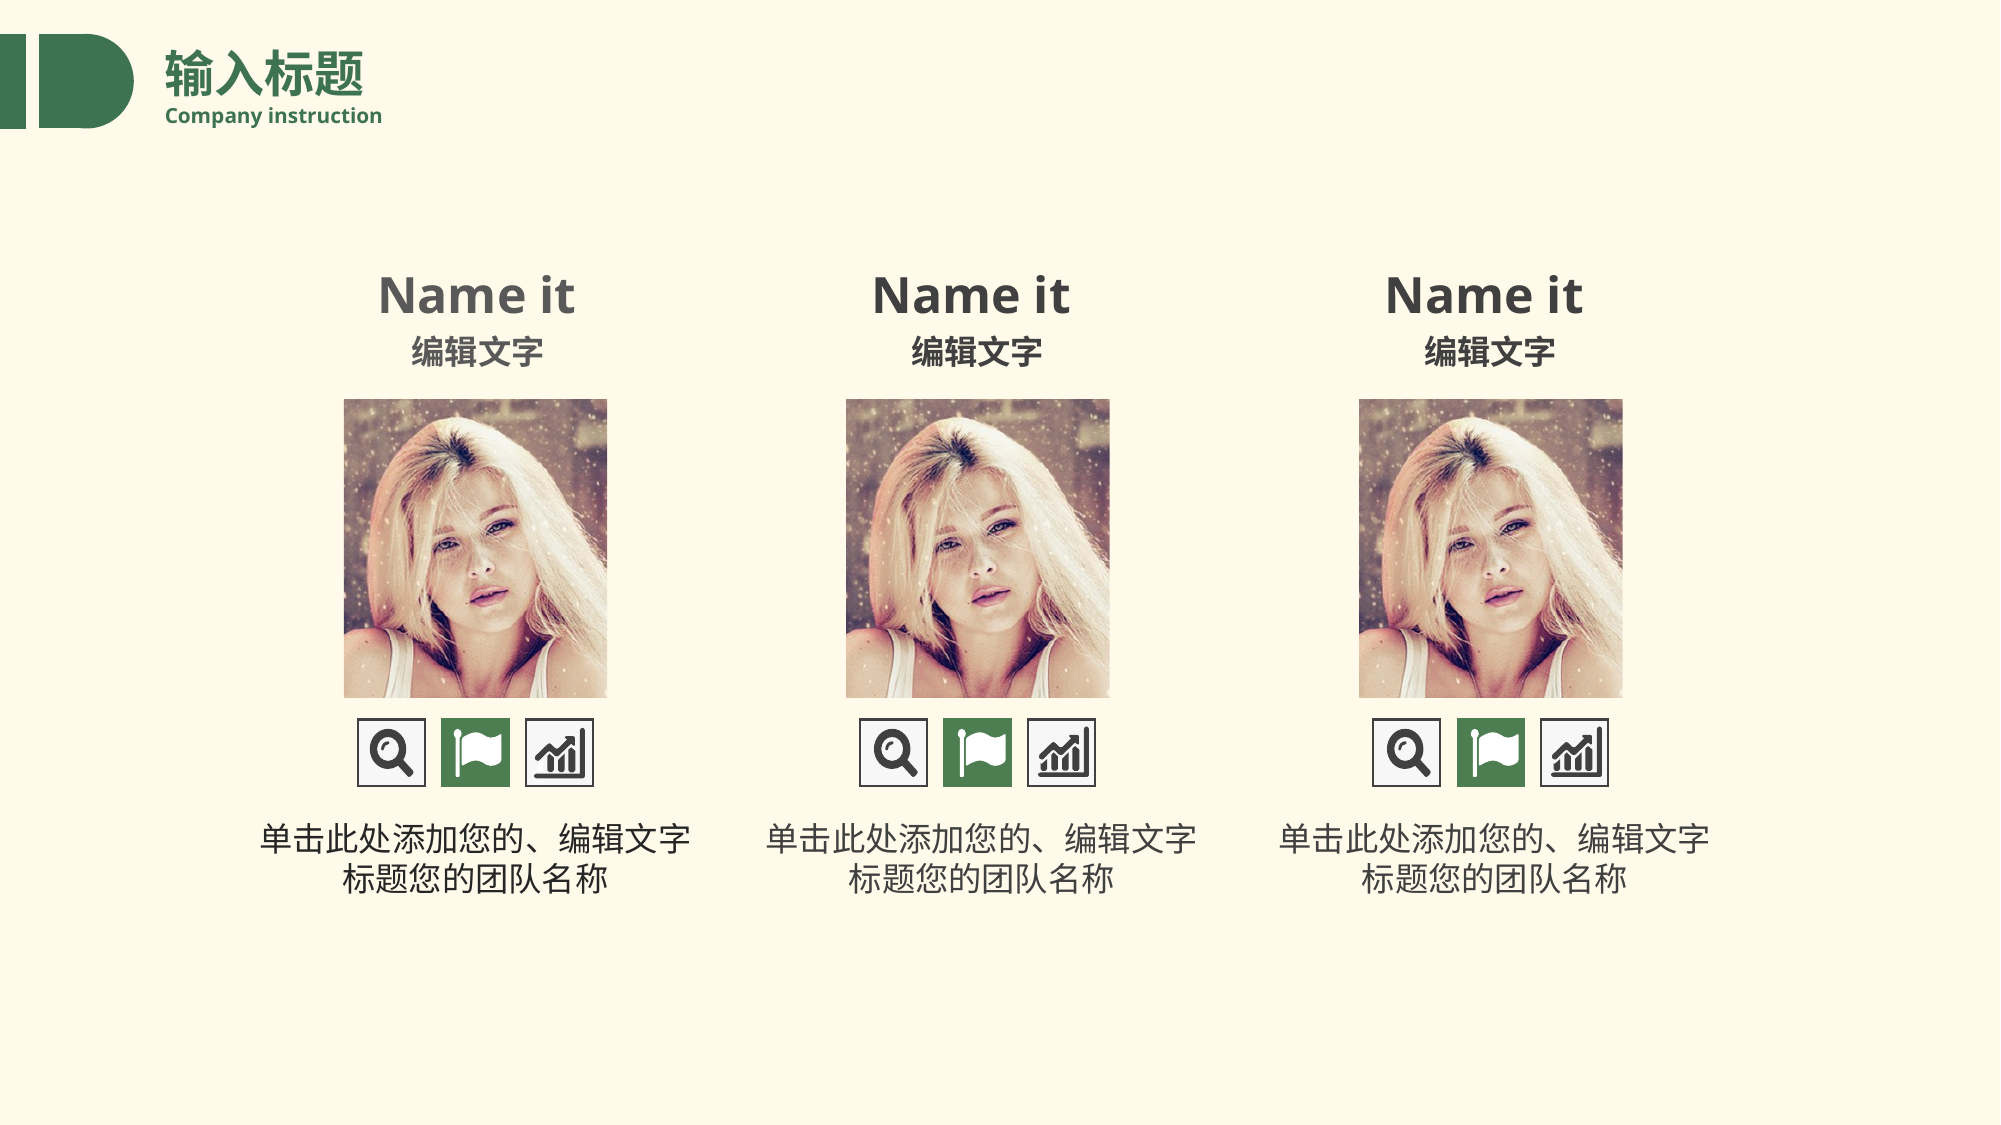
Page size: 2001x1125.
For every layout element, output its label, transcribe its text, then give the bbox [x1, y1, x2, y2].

text_box [873, 728, 918, 777]
text_box [1470, 728, 1519, 777]
text_box [1386, 728, 1431, 777]
text_box [1540, 718, 1609, 787]
text_box 单击此处添加您的、编辑文字 标题您的团队名称 [1245, 810, 1744, 905]
text_box [1457, 718, 1525, 787]
picture [846, 399, 1110, 698]
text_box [1037, 726, 1090, 778]
text_box 单击此处添加您的、编辑文字 标题您的团队名称 [226, 810, 725, 906]
text_box [859, 718, 928, 787]
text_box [358, 719, 593, 787]
picture [343, 399, 608, 698]
text_box Name it [362, 255, 605, 331]
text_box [40, 34, 133, 128]
text_box [943, 718, 1012, 787]
text_box 编辑文字 [397, 323, 560, 379]
picture [1359, 399, 1623, 698]
text_box [957, 728, 1006, 777]
text_box Name it [1369, 255, 1612, 331]
text_box Company instruction [150, 95, 399, 135]
text_box 编辑文字 [1409, 323, 1573, 379]
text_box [533, 727, 585, 779]
text_box 单击此处添加您的、编辑文字 标题您的团队名称 [732, 810, 1231, 905]
text_box 输入标题 [149, 34, 380, 110]
text_box [1027, 718, 1096, 787]
text_box [1372, 718, 1441, 787]
text_box 编辑文字 [896, 323, 1060, 379]
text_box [1550, 726, 1603, 778]
text_box [0, 34, 26, 129]
text_box Name it [856, 255, 1099, 331]
